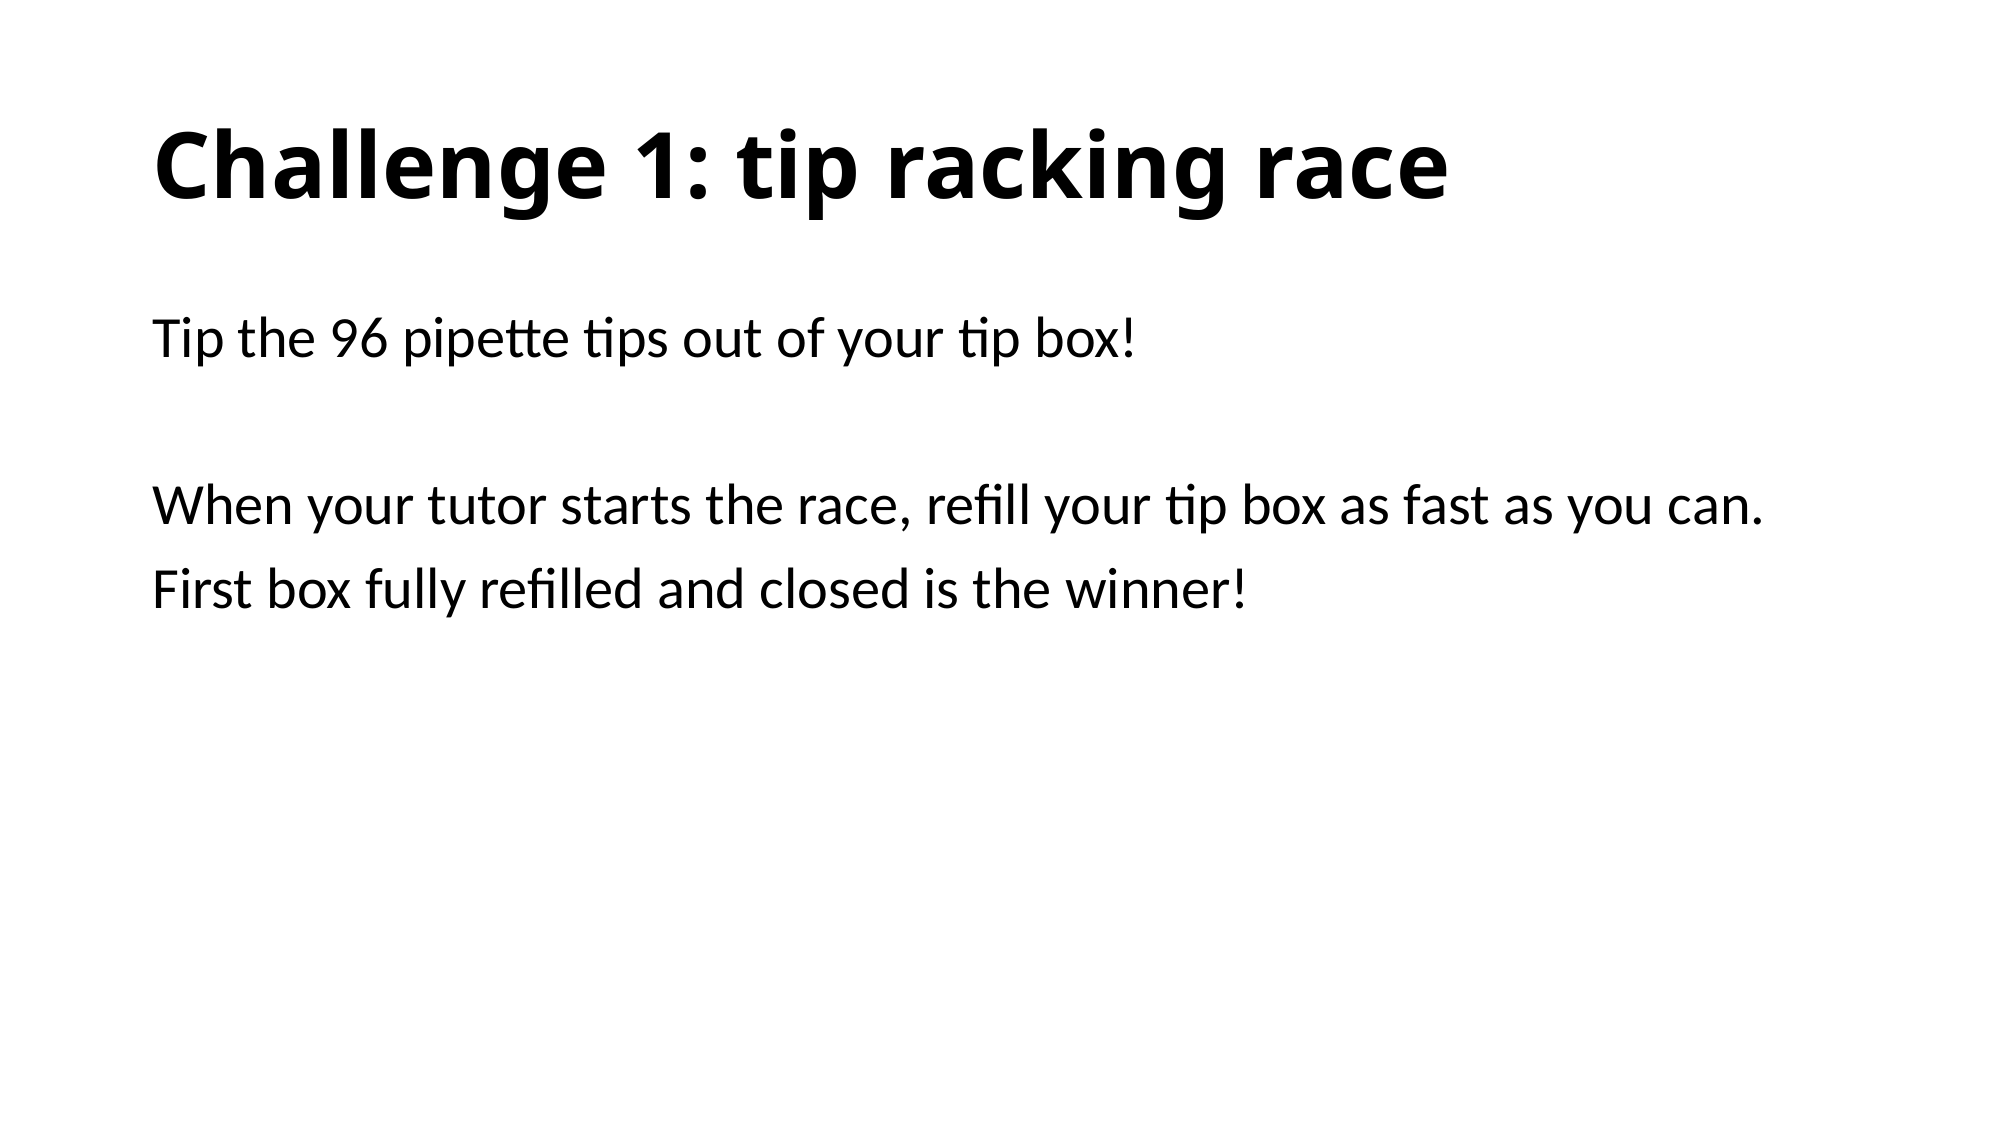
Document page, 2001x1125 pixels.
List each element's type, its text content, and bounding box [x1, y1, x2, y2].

list Tip the 96 pipette tips out of your tip box! When your tutor starts the race, refill your tip box as fast as you can. First box fully refilled and closed is the winner! [137, 299, 1863, 1014]
title Challenge 1: tip racking race [137, 59, 1863, 278]
